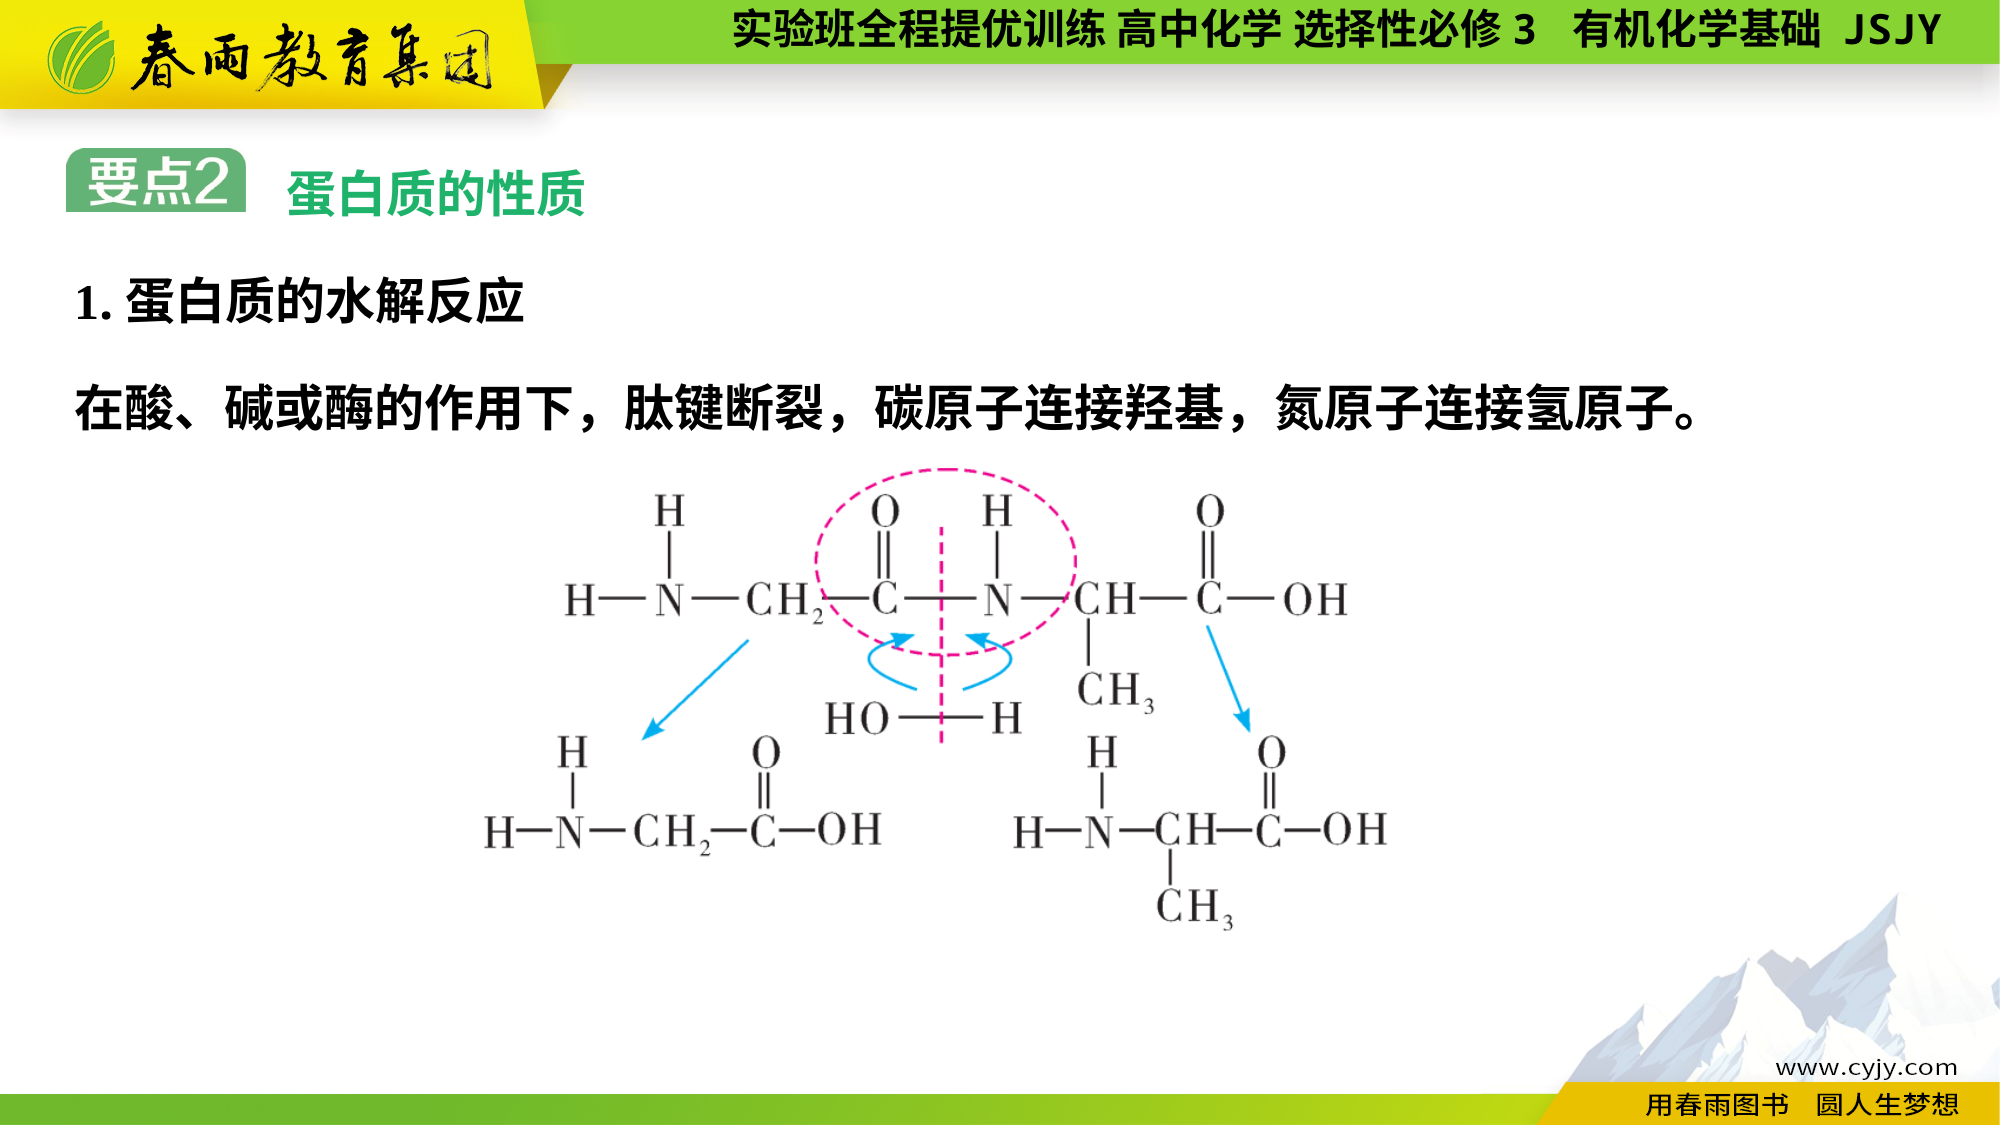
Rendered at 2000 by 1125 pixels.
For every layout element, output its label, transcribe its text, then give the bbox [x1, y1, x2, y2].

list 蛋白质的性质 1.蛋白质的水解反应 在酸、碱或酶的作用下，肽键断裂，碳原子连接羟基，氮原子连接氢原子。 [59, 125, 1944, 436]
picture [0, 0, 2000, 1125]
